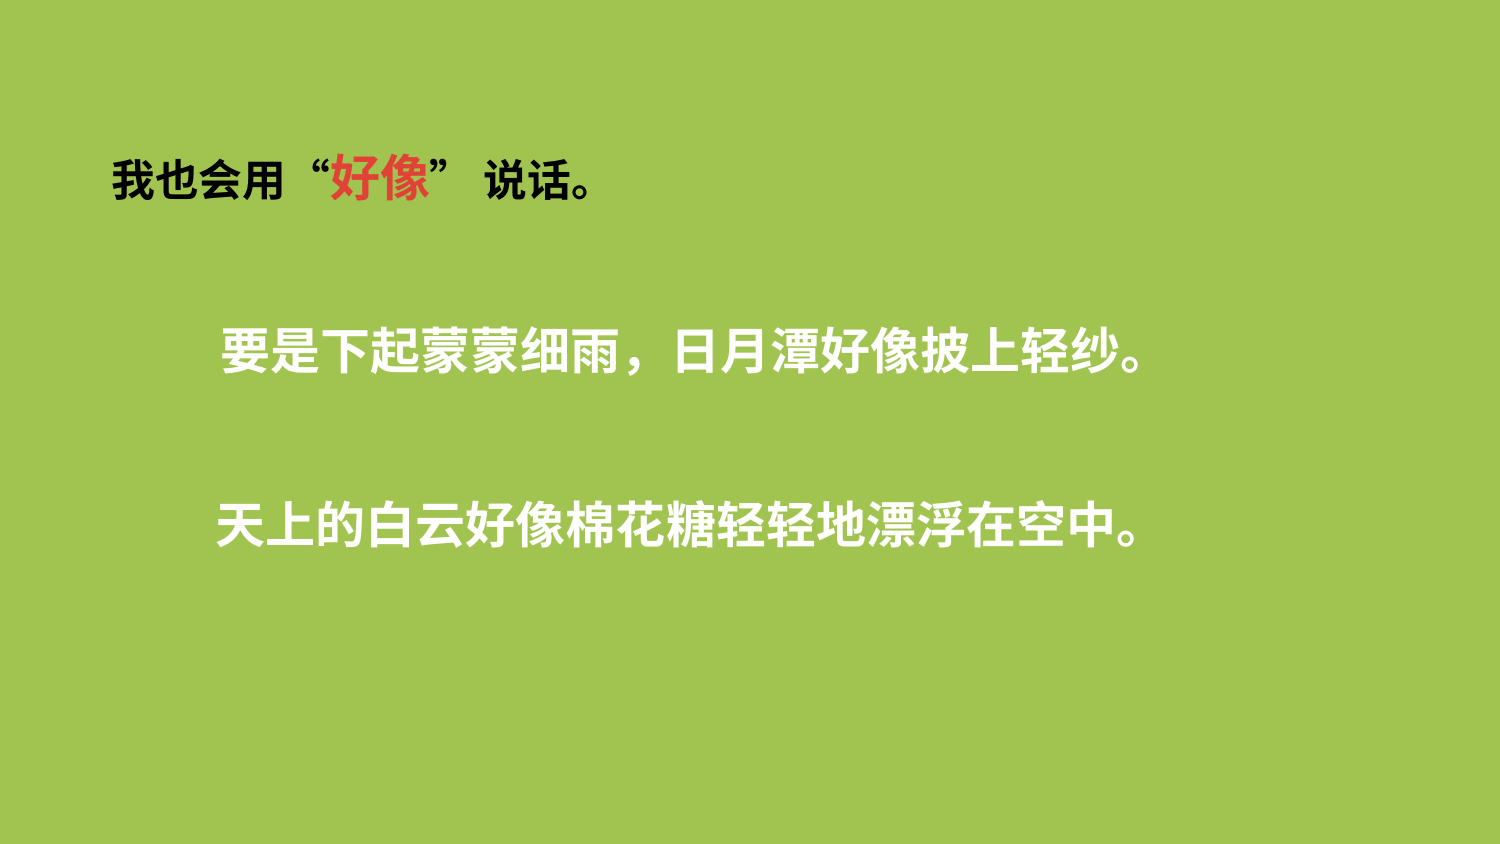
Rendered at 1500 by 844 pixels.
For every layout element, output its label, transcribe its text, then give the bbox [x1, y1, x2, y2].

text_box 我也会用“好像” 说话。 [99, 140, 627, 212]
text_box [363, 309, 1114, 442]
text_box 要是下起蒙蒙细雨，日月潭好像披上轻纱。 [209, 313, 363, 385]
text_box 天上的白云好像棉花糖轻轻地漂浮在空中。 [204, 487, 1178, 559]
text_box 要是下起蒙蒙细雨，日月潭好像披上轻纱。 [1114, 313, 1182, 385]
